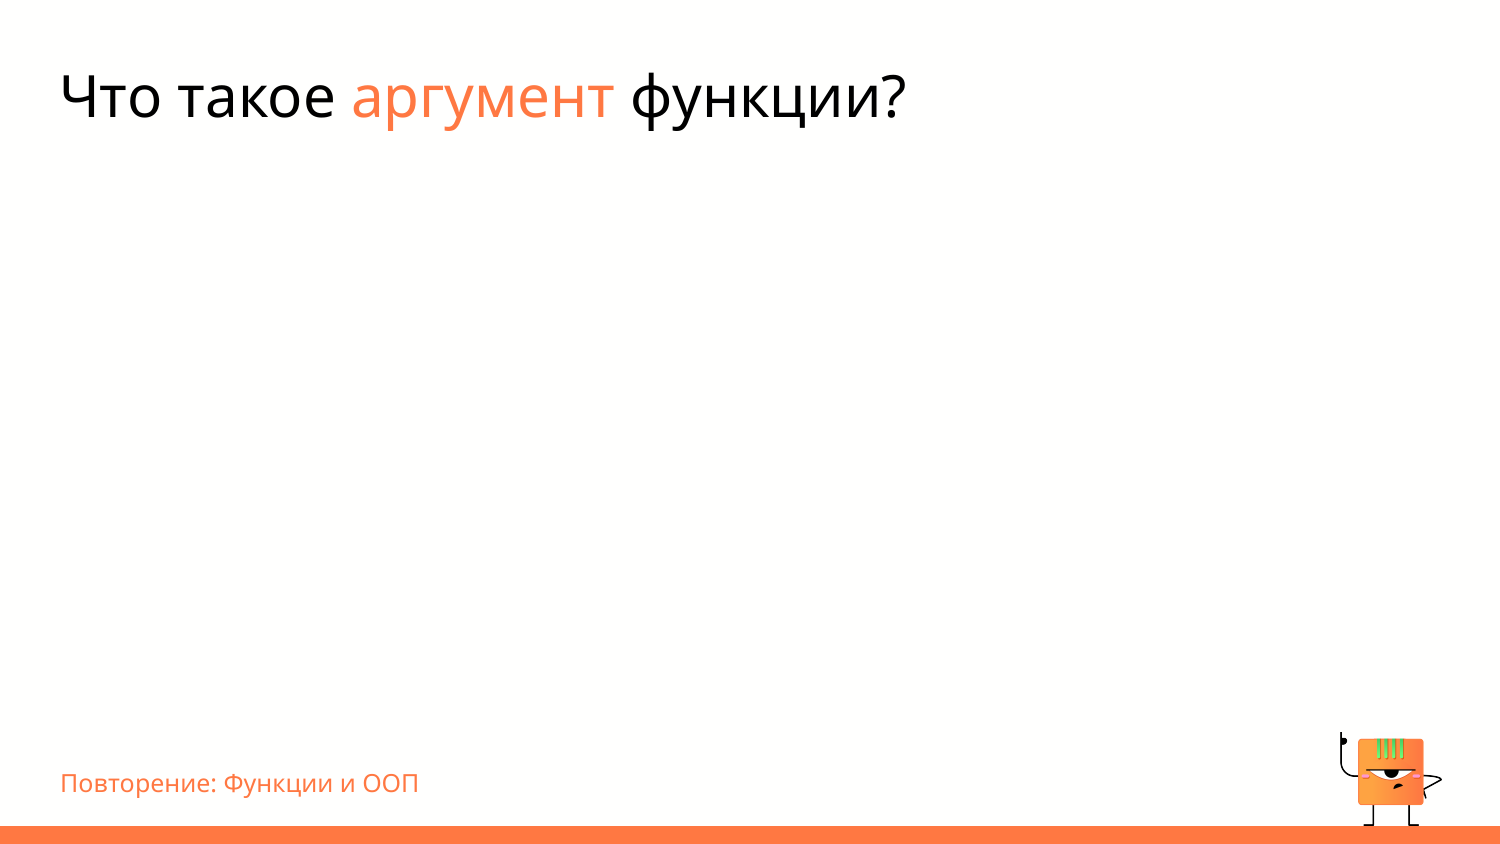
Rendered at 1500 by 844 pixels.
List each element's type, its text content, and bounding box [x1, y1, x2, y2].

title Что такое аргумент функции? [59, 59, 1441, 150]
subtitle Повторение: Функции и ООП [60, 767, 1233, 813]
picture [1339, 732, 1442, 826]
